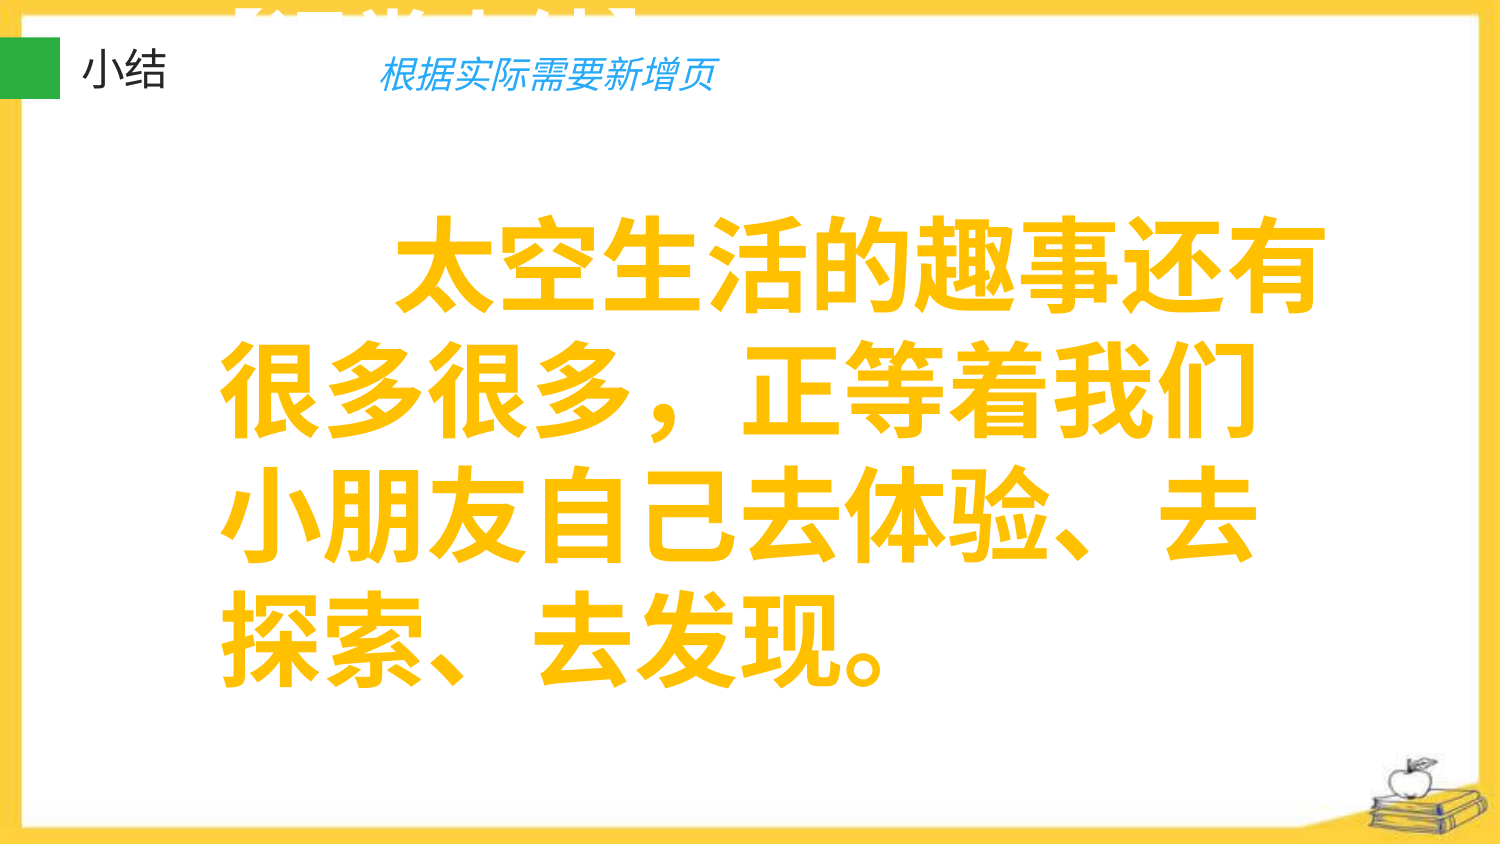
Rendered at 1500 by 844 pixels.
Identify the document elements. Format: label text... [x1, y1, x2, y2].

text_box [0, 36, 61, 100]
text_box 太空生活的趣事还有很多很多，正等着我们小朋友自己去体验、去探索、去发现。 [206, 194, 1345, 706]
text_box 小结 [69, 35, 298, 100]
text_box 【课堂小结】 [168, 0, 704, 105]
picture [0, 0, 1500, 844]
text_box 根据实际需要新增页 [365, 45, 977, 102]
